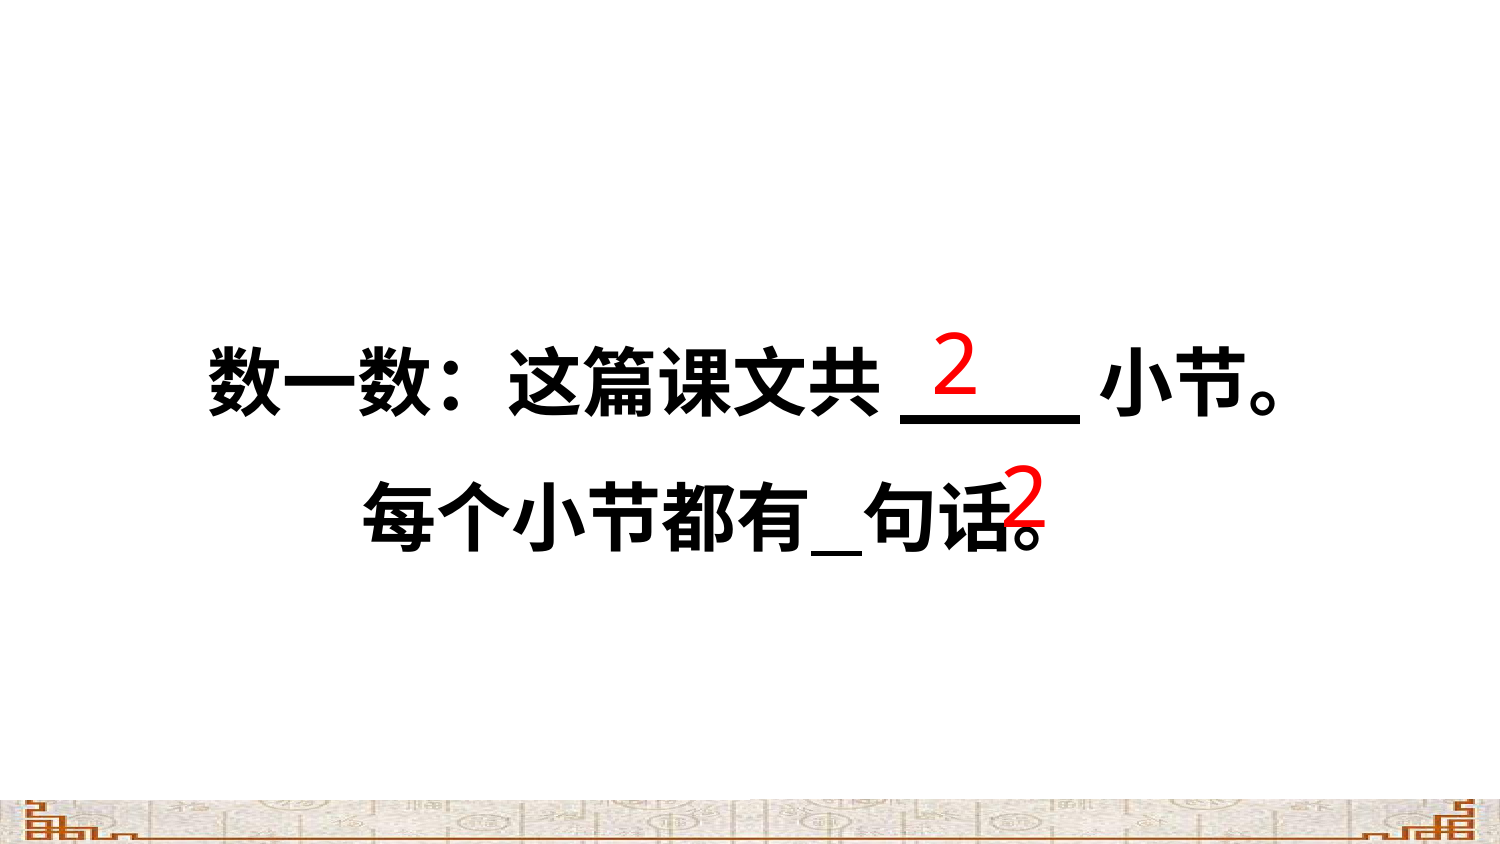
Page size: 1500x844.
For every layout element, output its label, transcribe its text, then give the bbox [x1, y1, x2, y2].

picture [0, 799, 1500, 844]
text_box 数一数：这篇课文共____小节。 每个小节都有 句话。 [196, 284, 1419, 566]
text_box 2 [987, 436, 1062, 551]
text_box 2 [918, 303, 993, 418]
